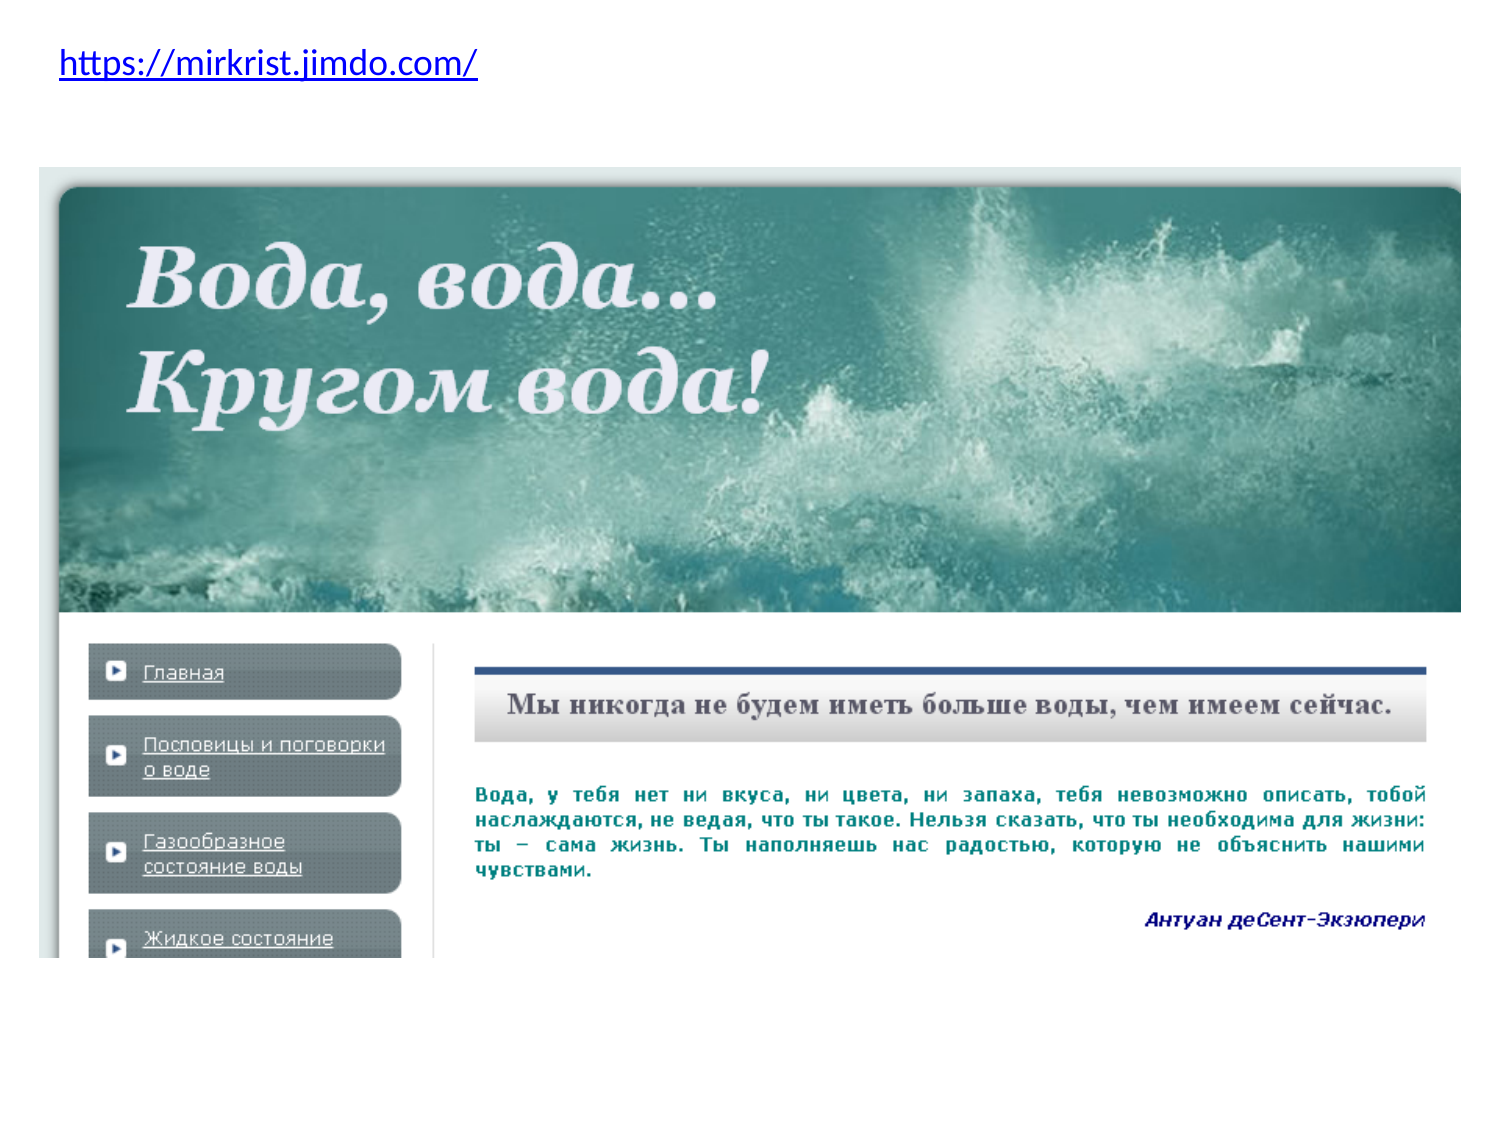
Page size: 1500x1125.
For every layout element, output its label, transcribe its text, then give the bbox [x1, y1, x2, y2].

text_box https://mirkrist.jimdo.com/ [44, 30, 493, 136]
picture [38, 166, 1462, 958]
